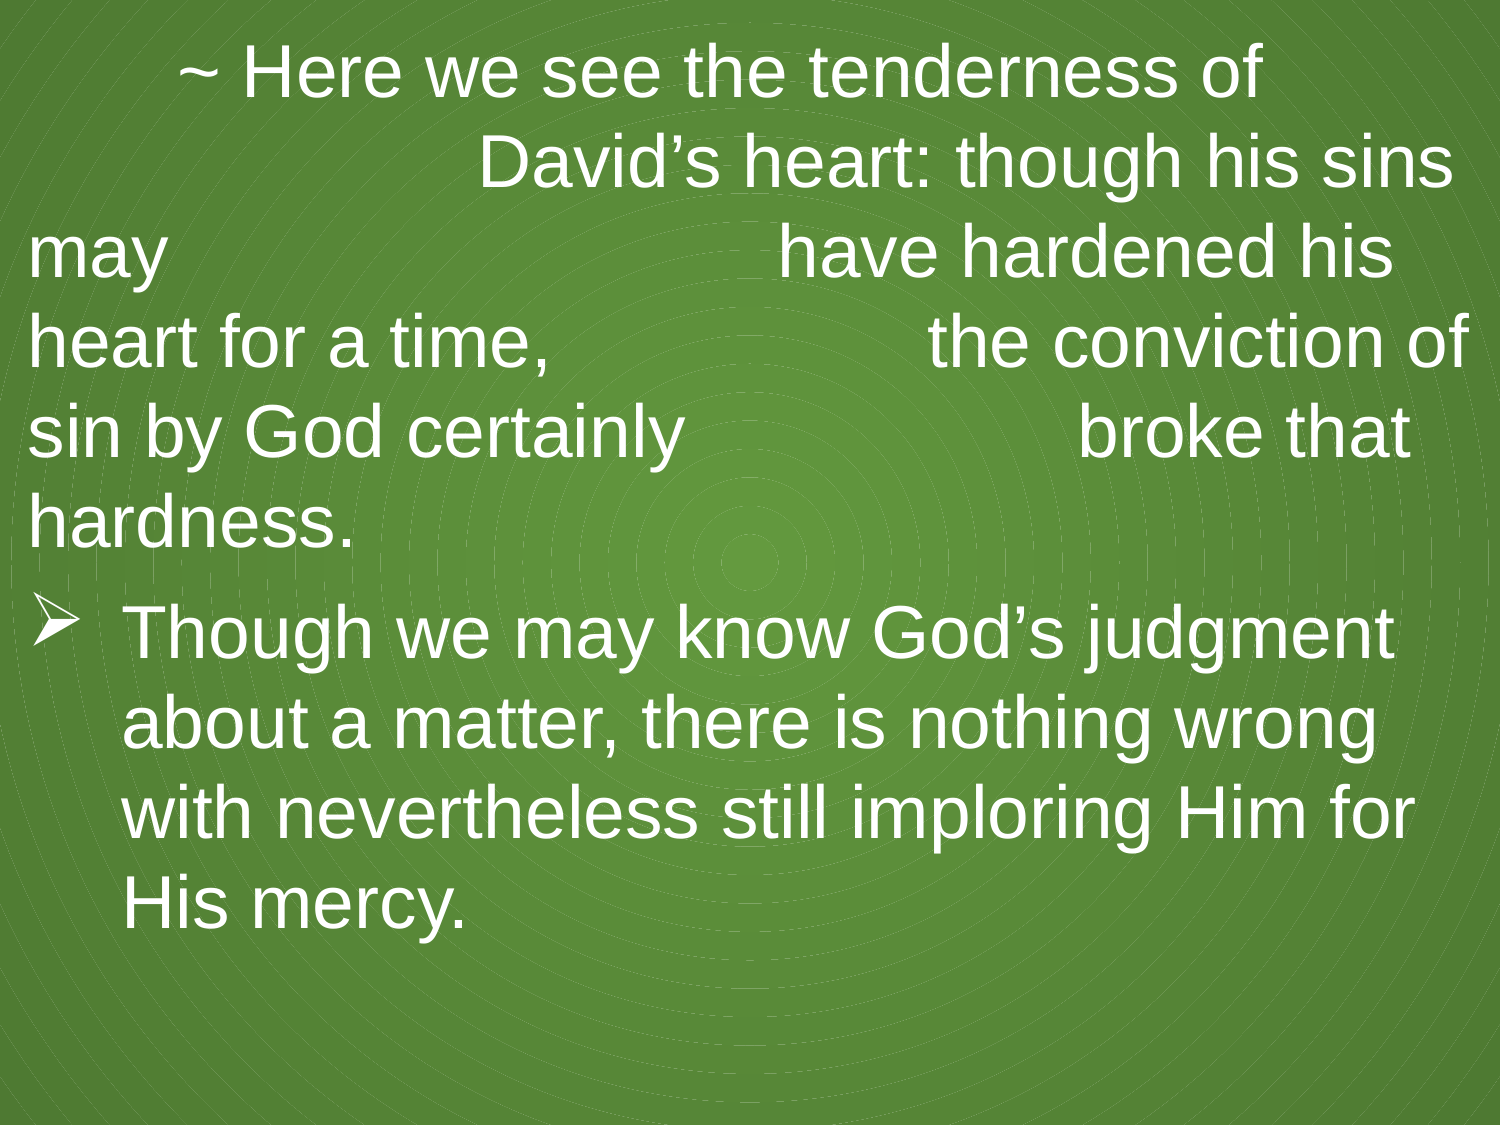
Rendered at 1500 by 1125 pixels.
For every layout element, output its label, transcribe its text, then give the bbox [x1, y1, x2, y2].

subtitle ~ Here we see the tenderness of David’s heart: though his sins may have hardened his heart for a time, the conviction of sin by God certainly broke that hardness. Though we may know God’s judgment about a matter, there is nothing wrong with nevertheless still imploring Him for His mercy. [12, 15, 1488, 1114]
